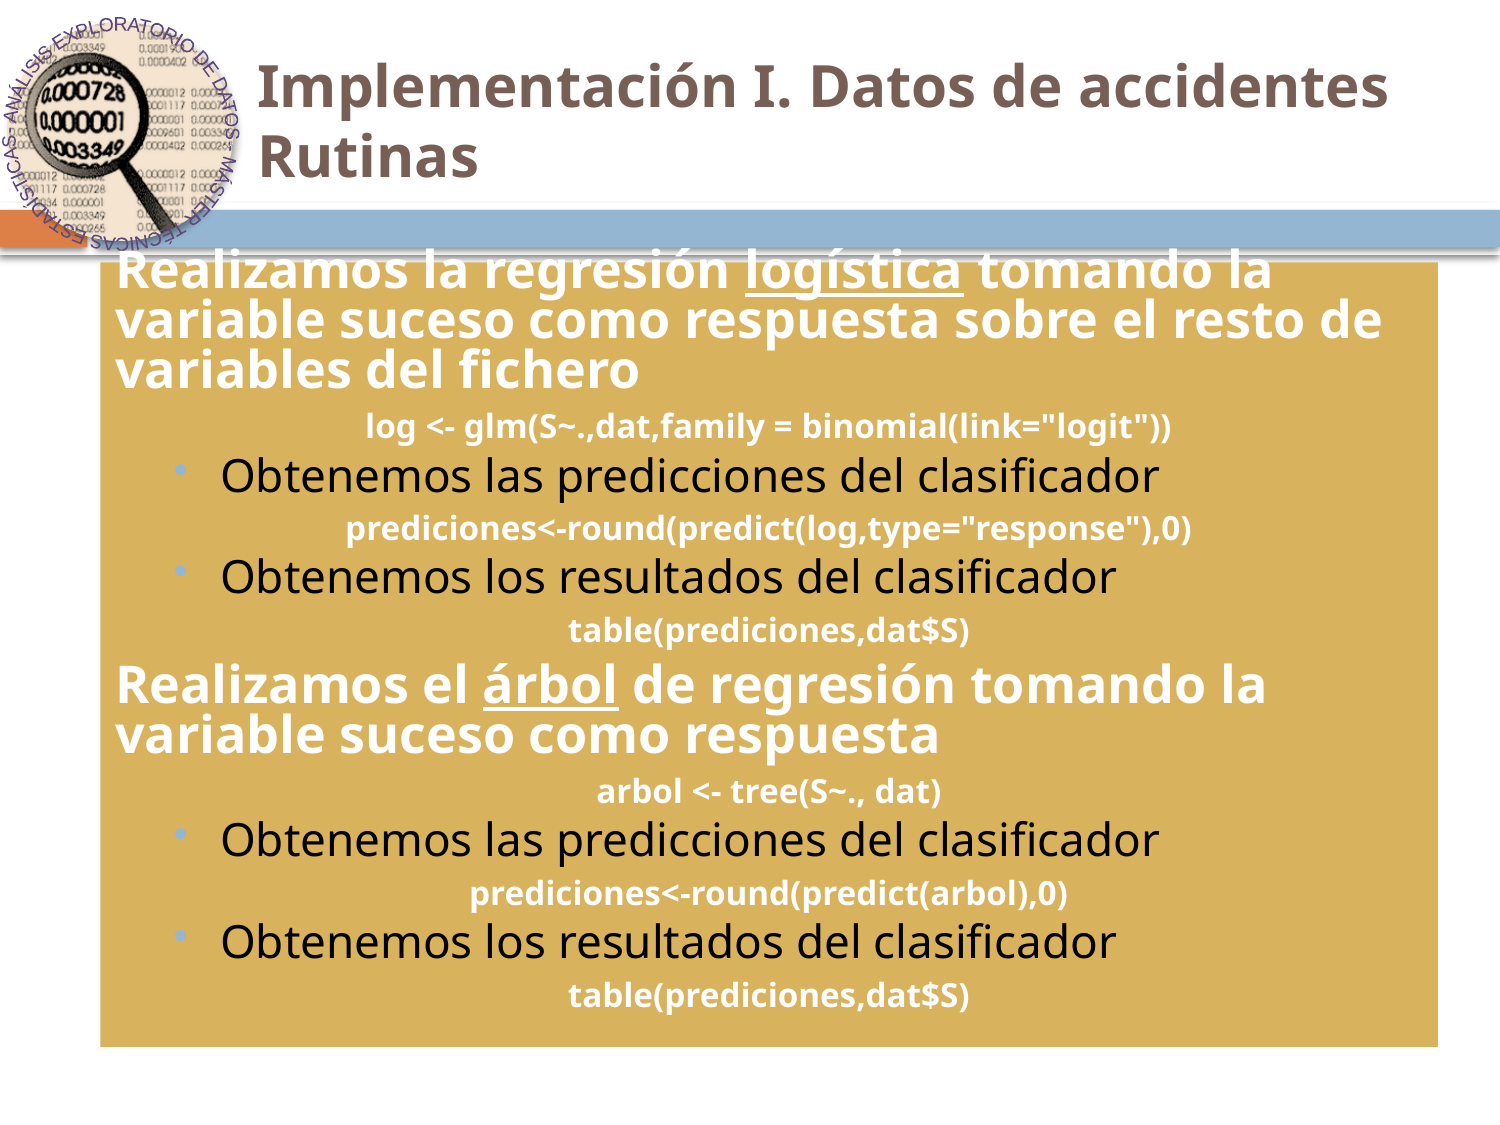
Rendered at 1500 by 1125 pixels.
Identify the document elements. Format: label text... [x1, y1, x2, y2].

list Realizamos la regresión logística tomando la variable suceso como respuesta sobre el resto de variables del fichero log <- glm(S~.,dat,family = binomial(link="logit")) Obtenemos las predicciones del clasificador prediciones<-round(predict(log,type="response"),0) Obtenemos los resultados del clasificador table(prediciones,dat$S) Realizamos el árbol de regresión tomando la variable suceso como respuesta arbol <- tree(S~., dat) Obtenemos las predicciones del clasificador prediciones<-round(predict(arbol),0) Obtenemos los resultados del clasificador table(prediciones,dat$S) [100, 262, 1439, 1048]
title Implementación I. Datos de accidentes Rutinas [241, 37, 1438, 201]
